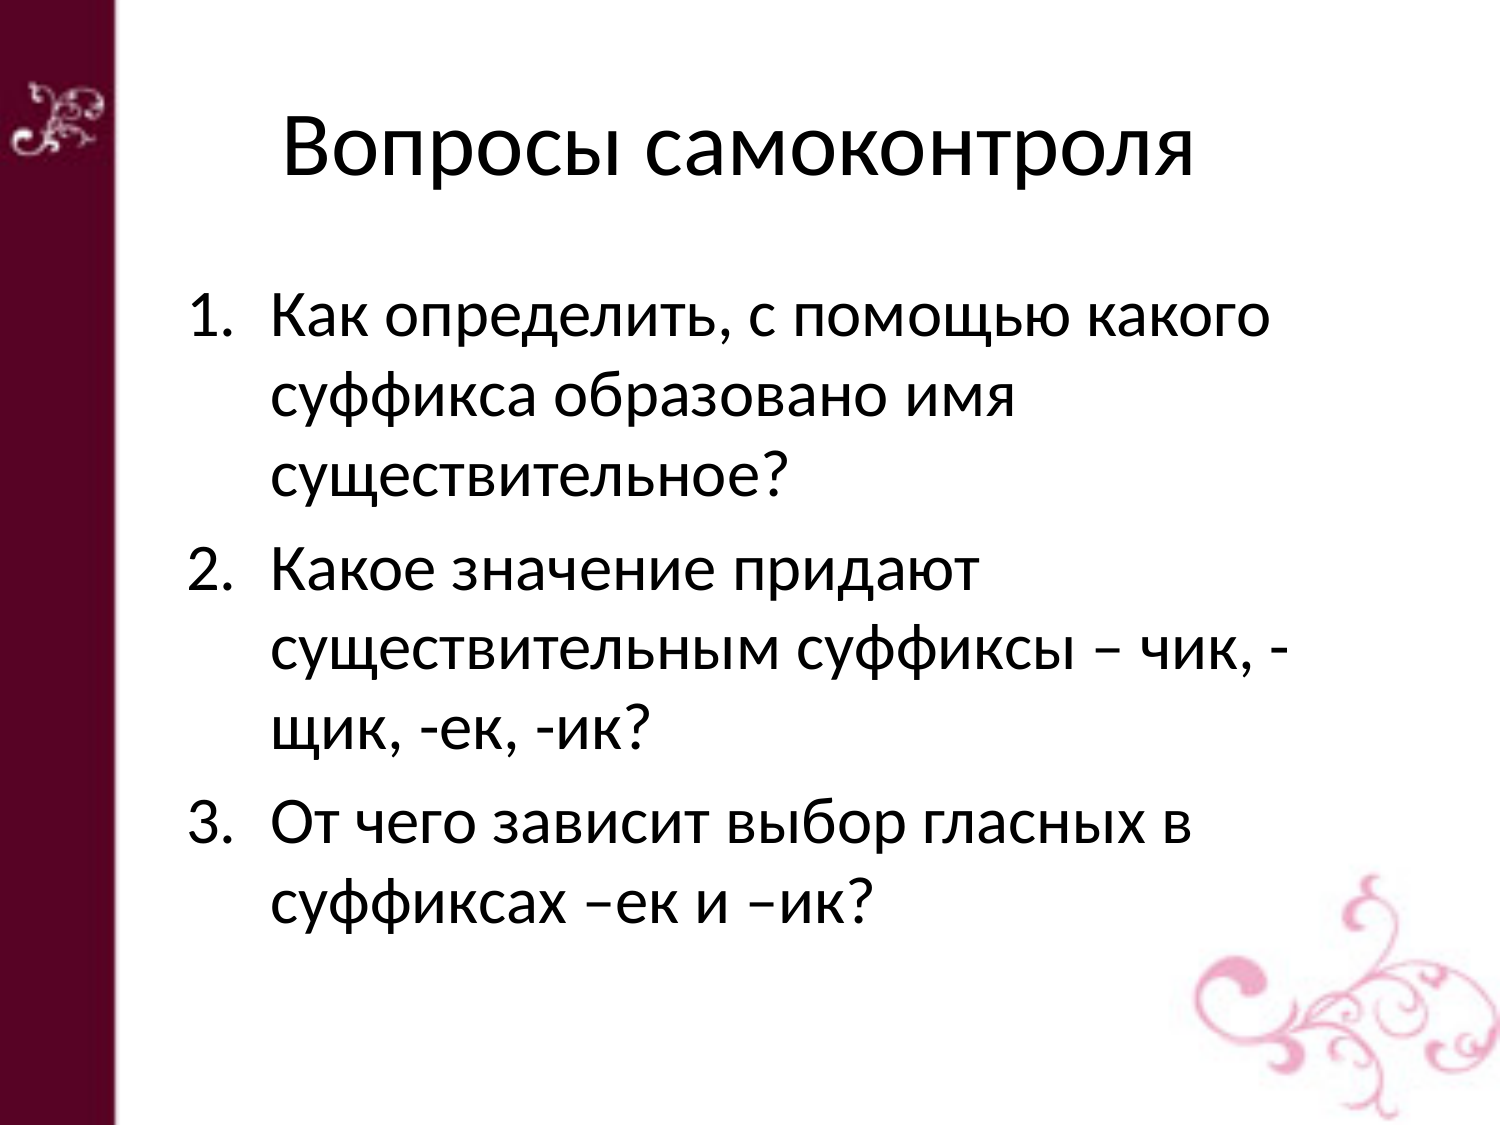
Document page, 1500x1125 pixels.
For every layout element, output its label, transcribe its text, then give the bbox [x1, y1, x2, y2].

title Вопросы самоконтроля [75, 45, 1425, 233]
list Как определить, с помощью какого суффикса образовано имя существительное? Какое значение придают существительным суффиксы – чик, -щик, -ек, -ик? От чего зависит выбор гласных в суффиксах –ек и –ик? [171, 262, 1425, 1005]
picture [0, 0, 1500, 1125]
